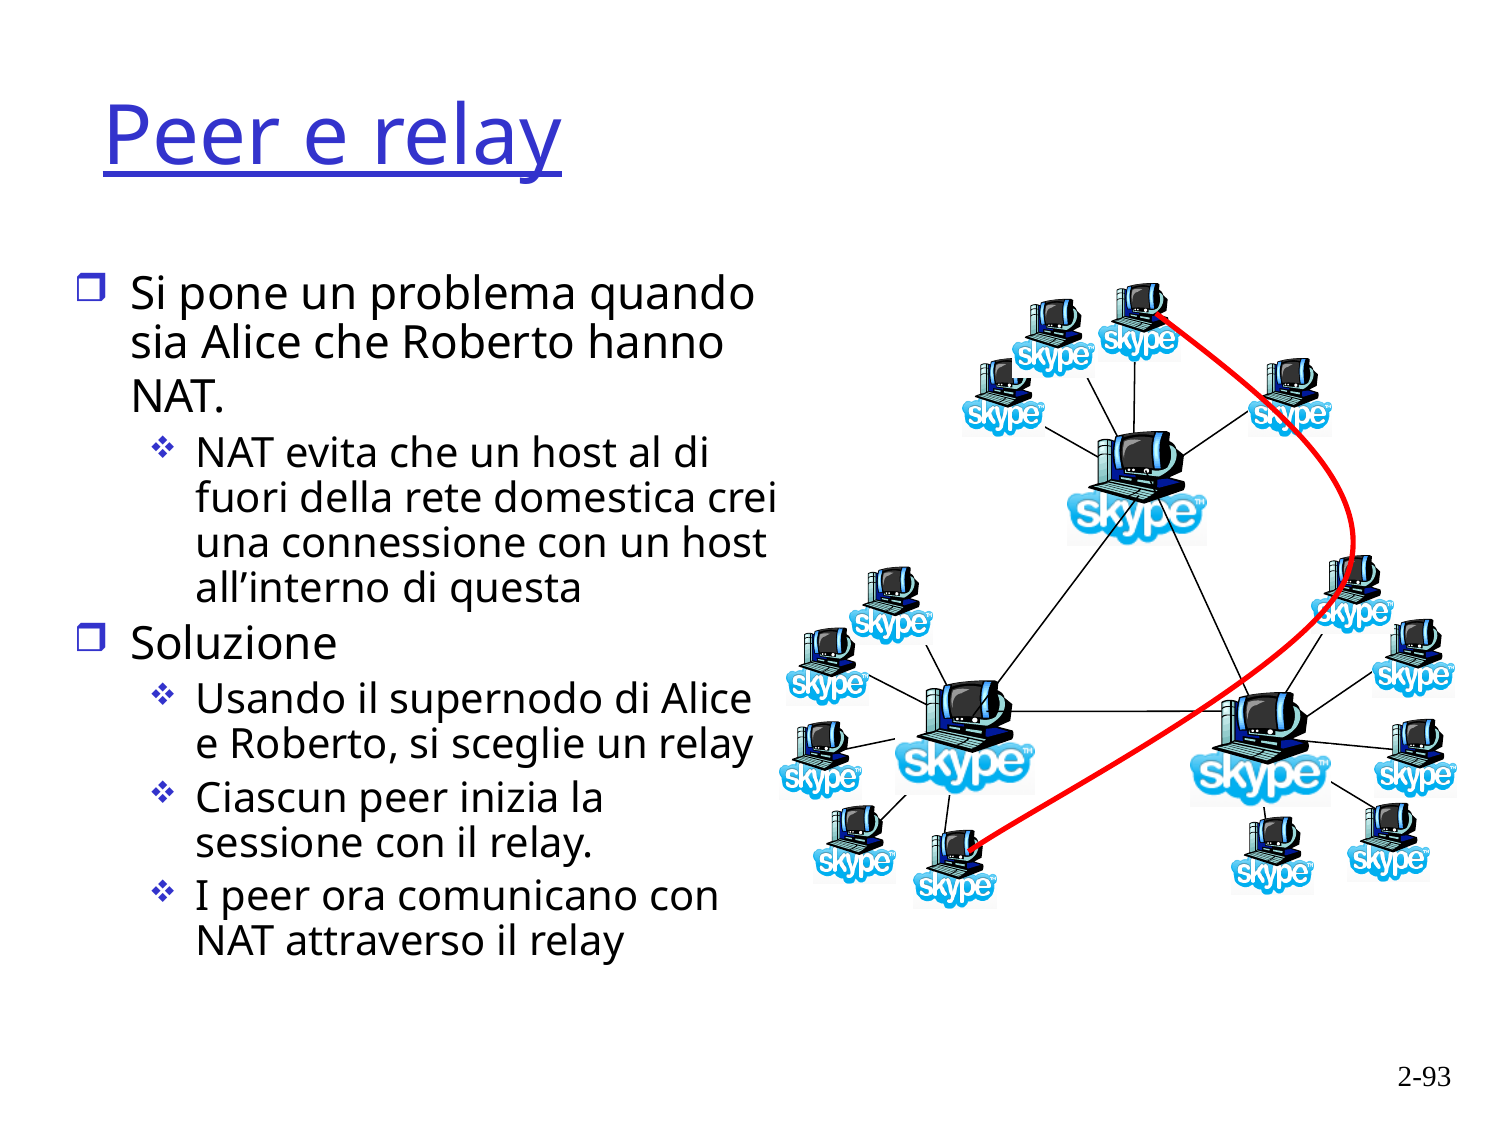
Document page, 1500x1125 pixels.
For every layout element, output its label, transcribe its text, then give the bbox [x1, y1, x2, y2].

slide_number 2-93 [1362, 1049, 1467, 1125]
list Si pone un problema quando sia Alice che Roberto hanno NAT. NAT evita che un host al di fuori della rete domestica crei una connessione con un host all’interno di questa Soluzione Usando il supernodo di Alice e Roberto, si sceglie un relay Ciascun peer inizia la sessione con il relay. I peer ora comunicano con NAT attraverso il relay [58, 262, 796, 1026]
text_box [779, 282, 1457, 909]
title Peer e relay [87, 37, 1363, 226]
